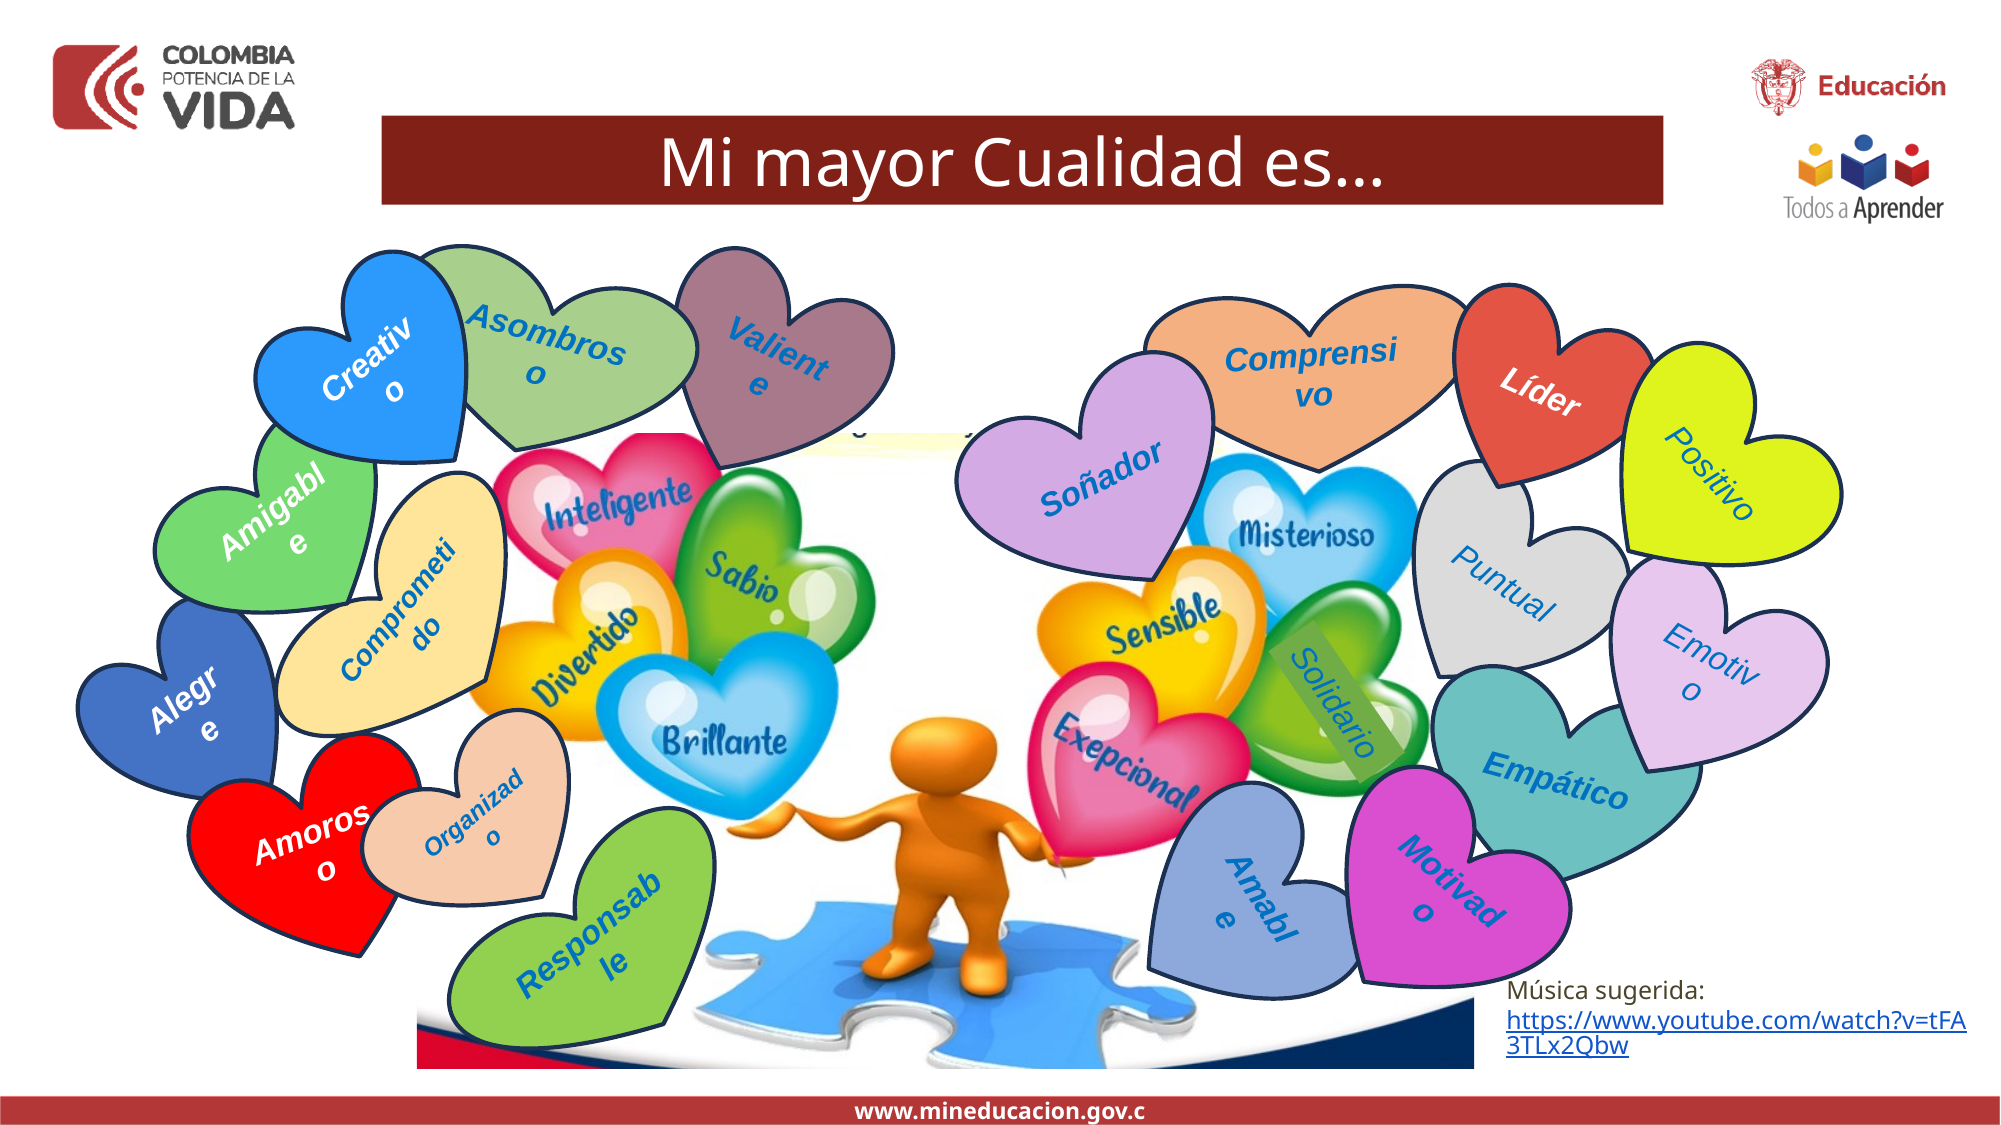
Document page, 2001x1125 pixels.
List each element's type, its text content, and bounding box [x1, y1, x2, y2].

text_box Puntual [1479, 461, 1629, 670]
text_box Amigable [154, 424, 376, 613]
text_box Música sugerida: https://www.youtube.com/watch?v=tFA3TLx2Qbw [1491, 959, 1984, 1084]
text_box Motivado [1479, 851, 1571, 984]
text_box Líder [1454, 284, 1653, 488]
text_box Soñador [1080, 352, 1214, 432]
text_box Valiente [676, 248, 894, 432]
text_box Soñador [982, 417, 1073, 432]
text_box Creativo [255, 251, 467, 463]
text_box Organizado [362, 791, 411, 900]
text_box Alegre [77, 599, 277, 799]
text_box www.mineducacion.gov.co [836, 1089, 1164, 1125]
text_box Emotivo [1610, 557, 1828, 772]
text_box Positivo [1621, 342, 1842, 566]
text_box Amoroso [188, 733, 411, 957]
text_box Asombroso [420, 246, 698, 432]
picture [0, 0, 2000, 1125]
text_box Mi mayor Cualidad es… [381, 115, 1664, 205]
text_box Empático [1479, 666, 1702, 881]
text_box Comprensivo [1145, 285, 1466, 432]
text_box Comprometido [275, 494, 411, 737]
